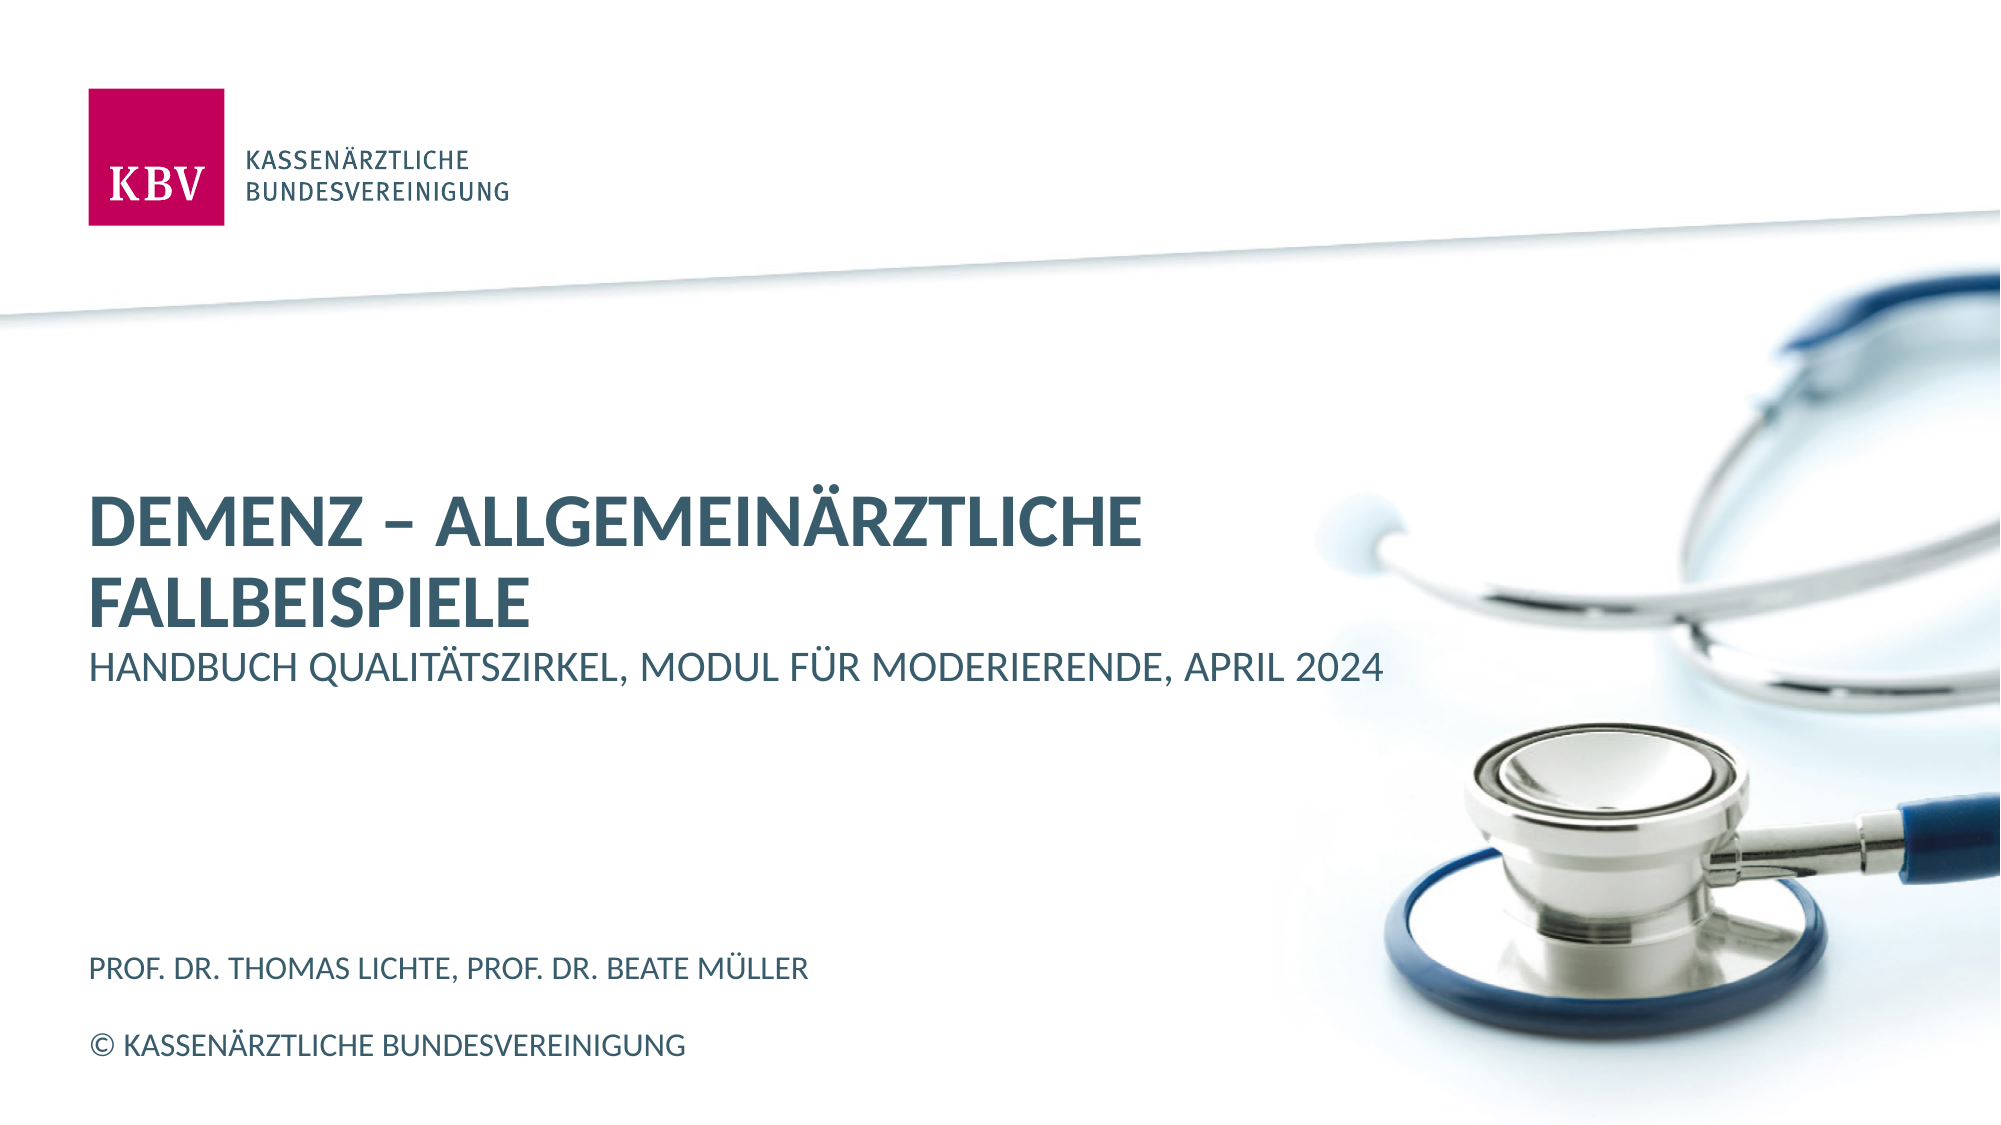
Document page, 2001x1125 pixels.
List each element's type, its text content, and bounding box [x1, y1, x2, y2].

picture [0, 0, 2000, 1125]
list Prof. Dr. Thomas Lichte, Prof. Dr. Beate Müller © kassenärztliche bundesvereinigung [88, 914, 1496, 1125]
subtitle Handbuch Qualitätszirkel, Modul für Moderierende, April 2024 [88, 644, 1496, 910]
title Demenz – Allgemeinärztliche Fallbeispiele [88, 378, 1496, 644]
